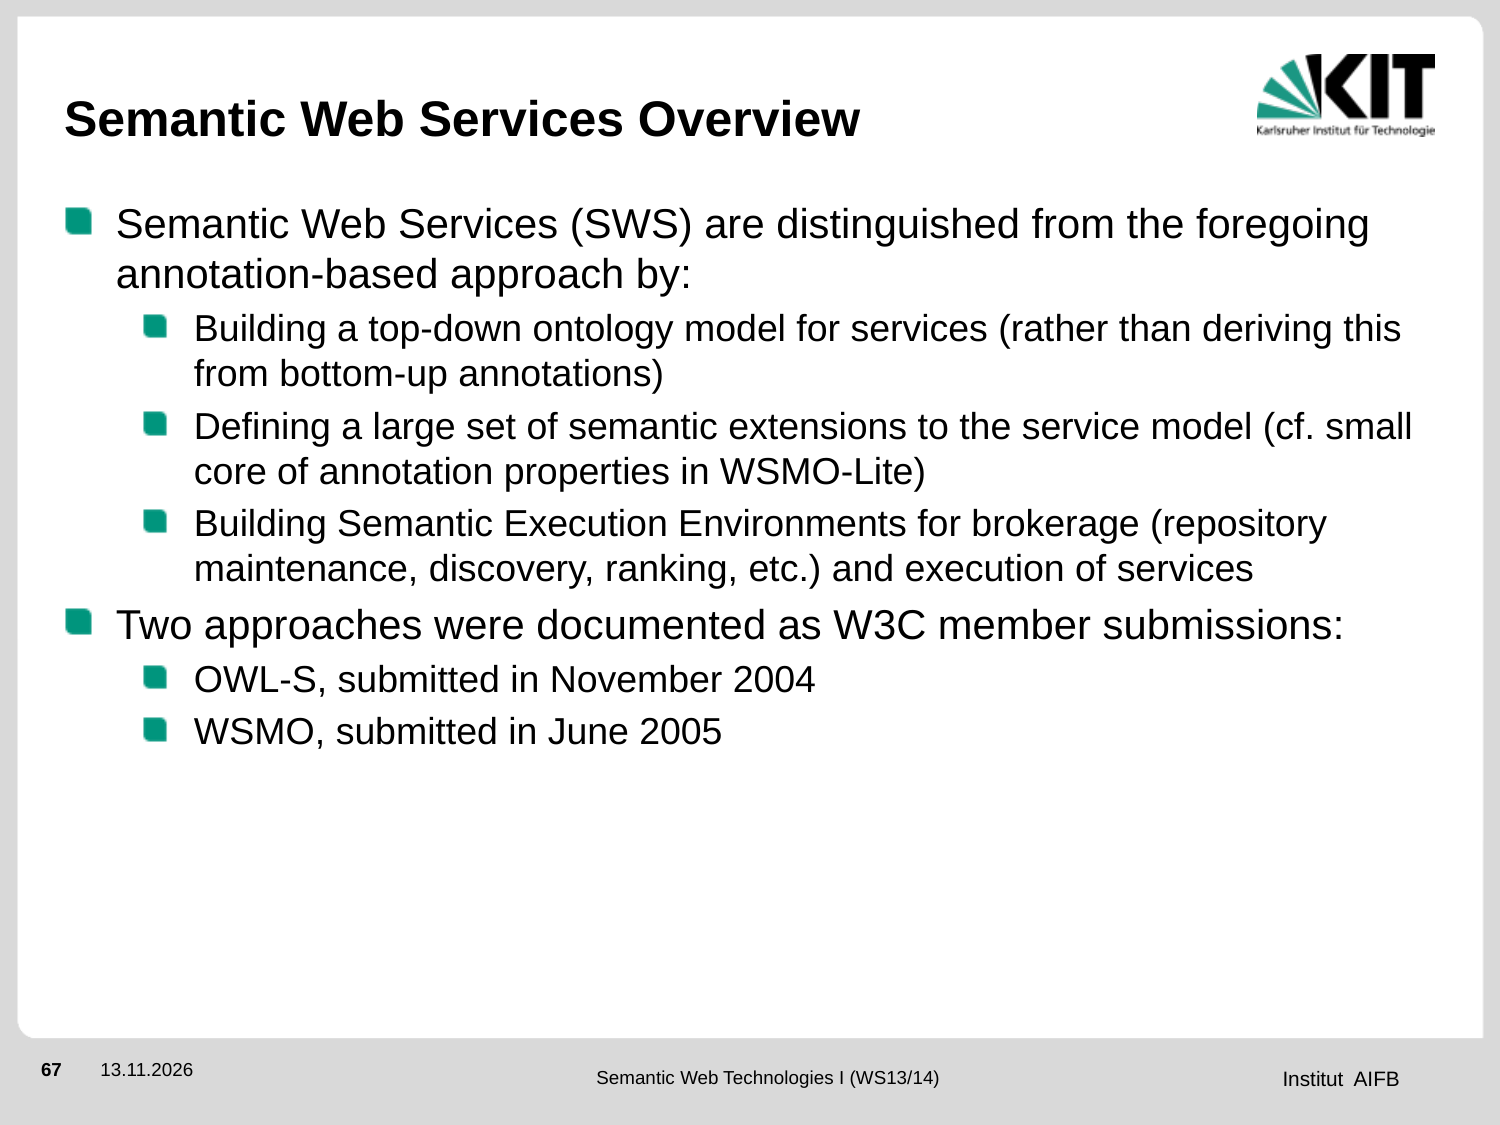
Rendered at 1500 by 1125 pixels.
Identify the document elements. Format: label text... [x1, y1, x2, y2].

list Semantic Web Services (SWS) are distinguished from the foregoing annotation-based approach by: Building a top-down ontology model for services (rather than deriving this from bottom-up annotations) Defining a large set of semantic extensions to the service model (cf. small core of annotation properties in WSMO-Lite) Building Semantic Execution Environments for brokerage (repository maintenance, discovery, ranking, etc.) and execution of services Two approaches were documented as W3C member submissions: OWL-S, submitted in November 2004 WSMO, submitted in June 2005 [64, 196, 1436, 1000]
picture [0, 0, 1500, 1125]
title Semantic Web Services Overview [64, 54, 1198, 147]
